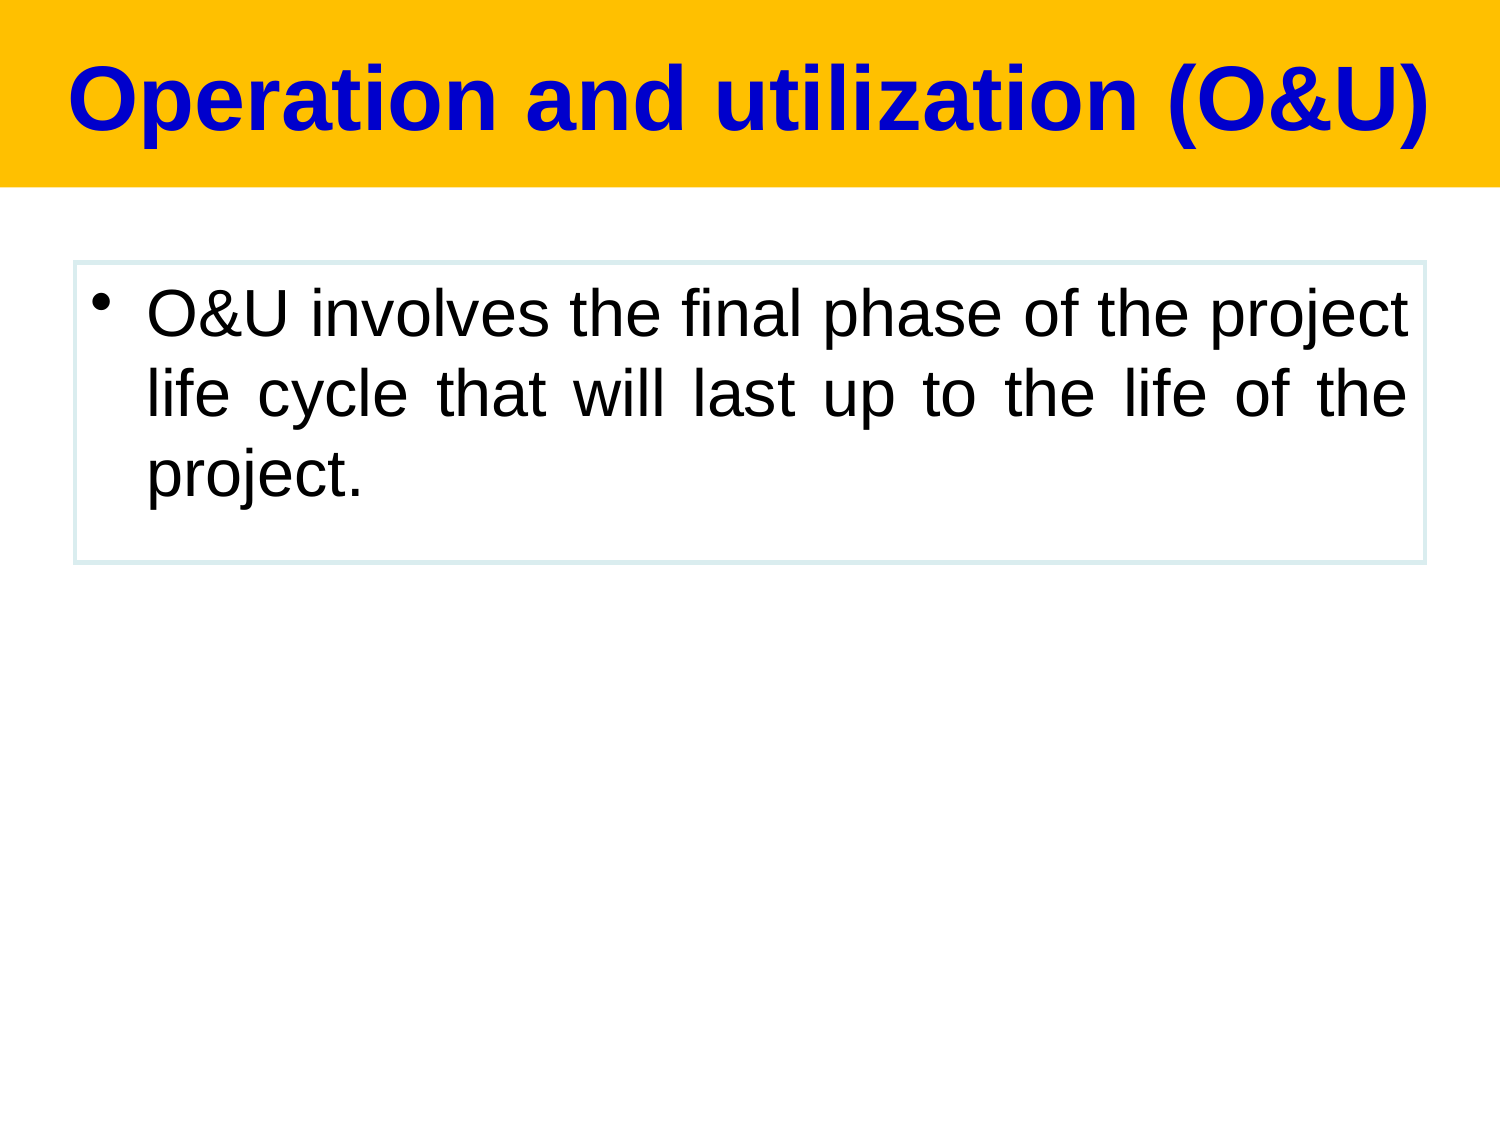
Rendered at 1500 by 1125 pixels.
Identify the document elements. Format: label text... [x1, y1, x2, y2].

list O&U involves the final phase of the project life cycle that will last up to the life of the project. [73, 260, 1427, 565]
title Operation and utilization (O&U) [0, 0, 1500, 188]
